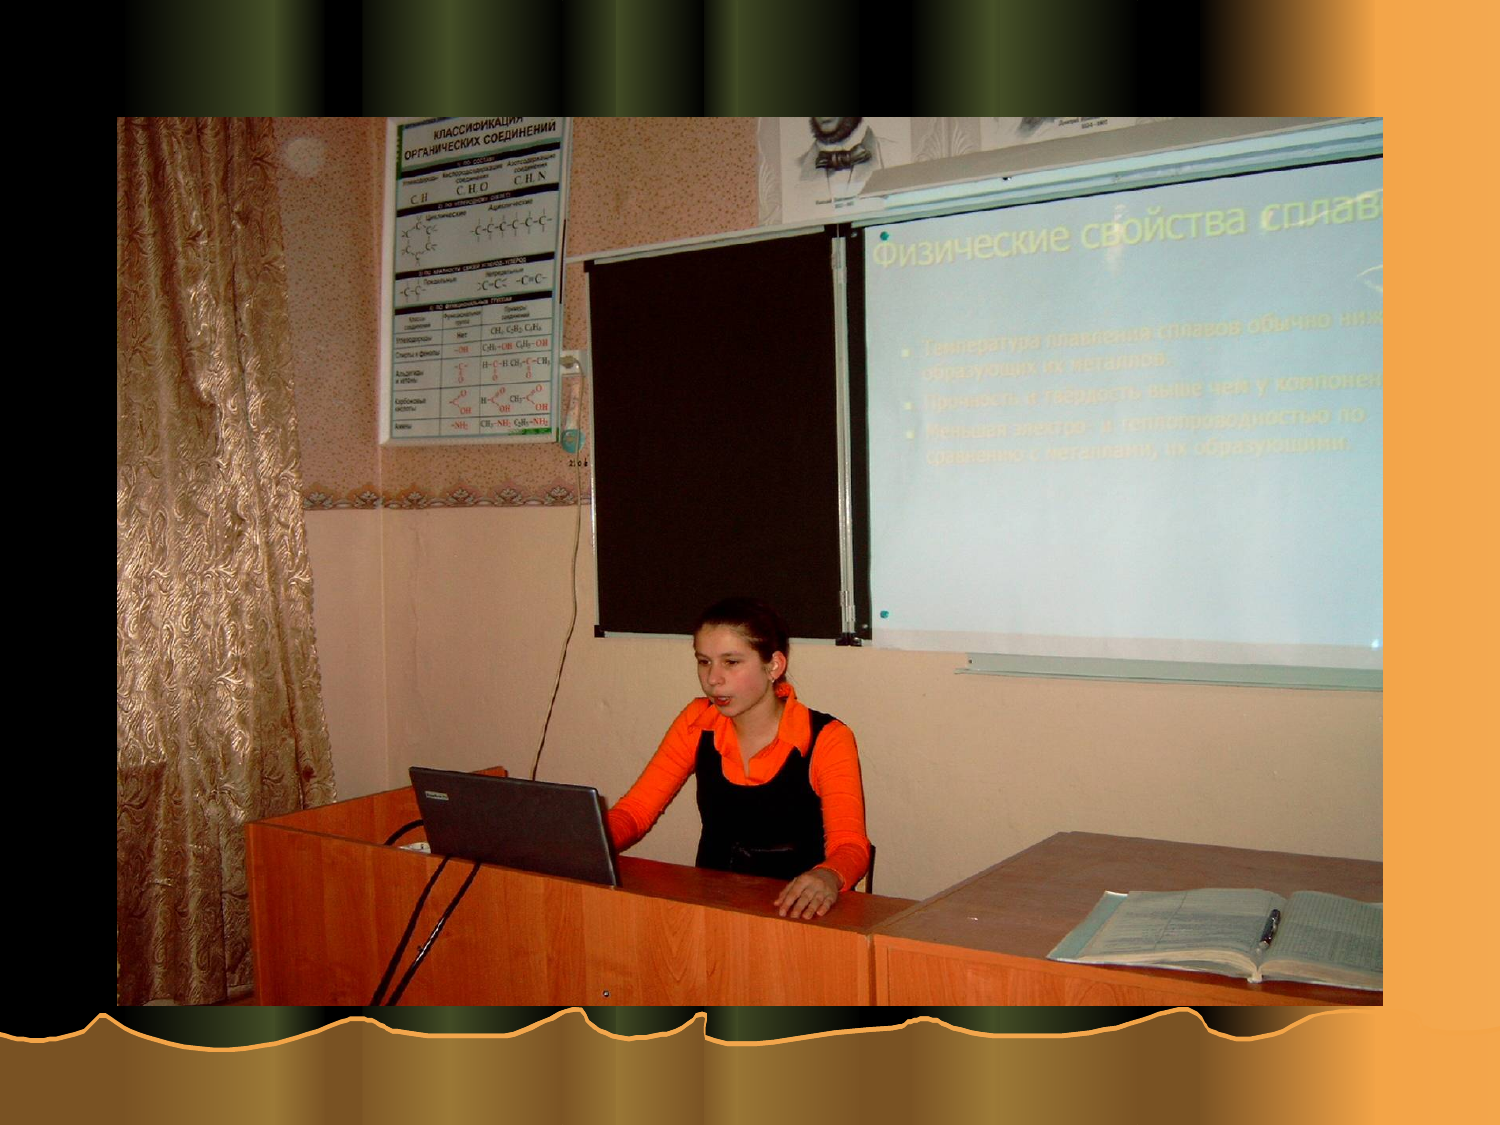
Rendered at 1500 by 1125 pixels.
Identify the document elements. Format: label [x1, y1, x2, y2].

list [116, 116, 1383, 1006]
